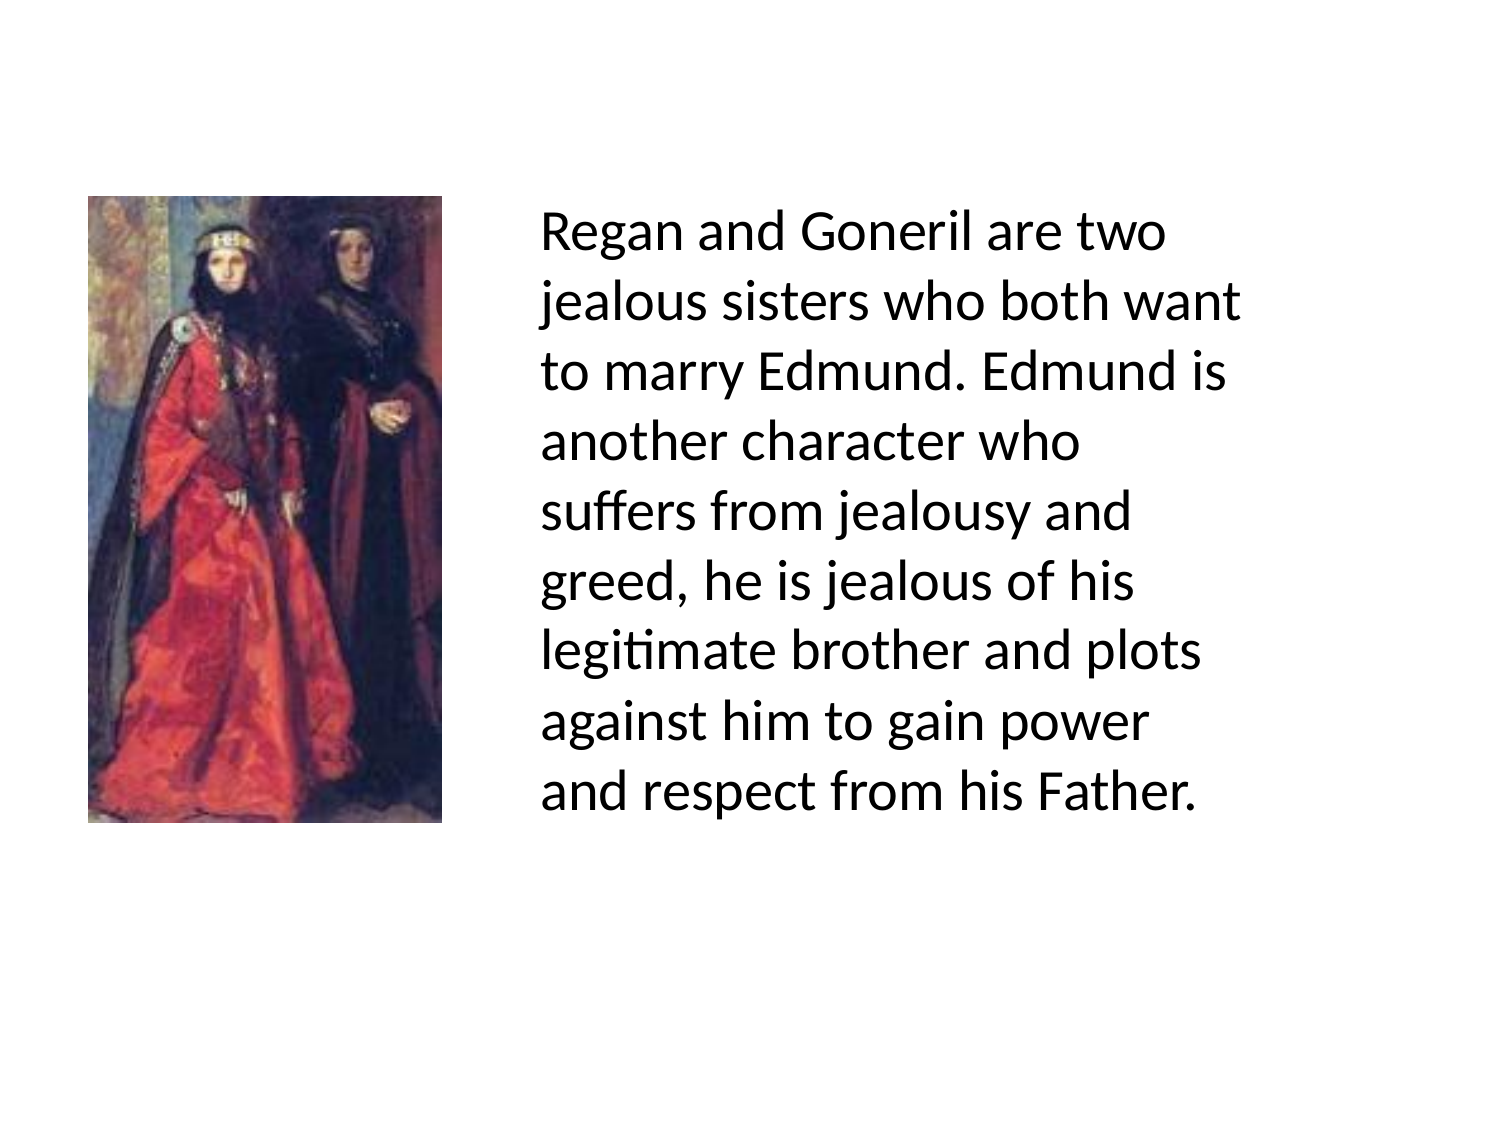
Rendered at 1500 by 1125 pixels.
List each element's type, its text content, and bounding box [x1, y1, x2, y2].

text_box Regan and Goneril are two jealous sisters who both want to marry Edmund. Edmund is another character who suffers from jealousy and greed, he is jealous of his legitimate brother and plots against him to gain power and respect from his Father. [525, 184, 1258, 830]
picture [88, 196, 443, 823]
